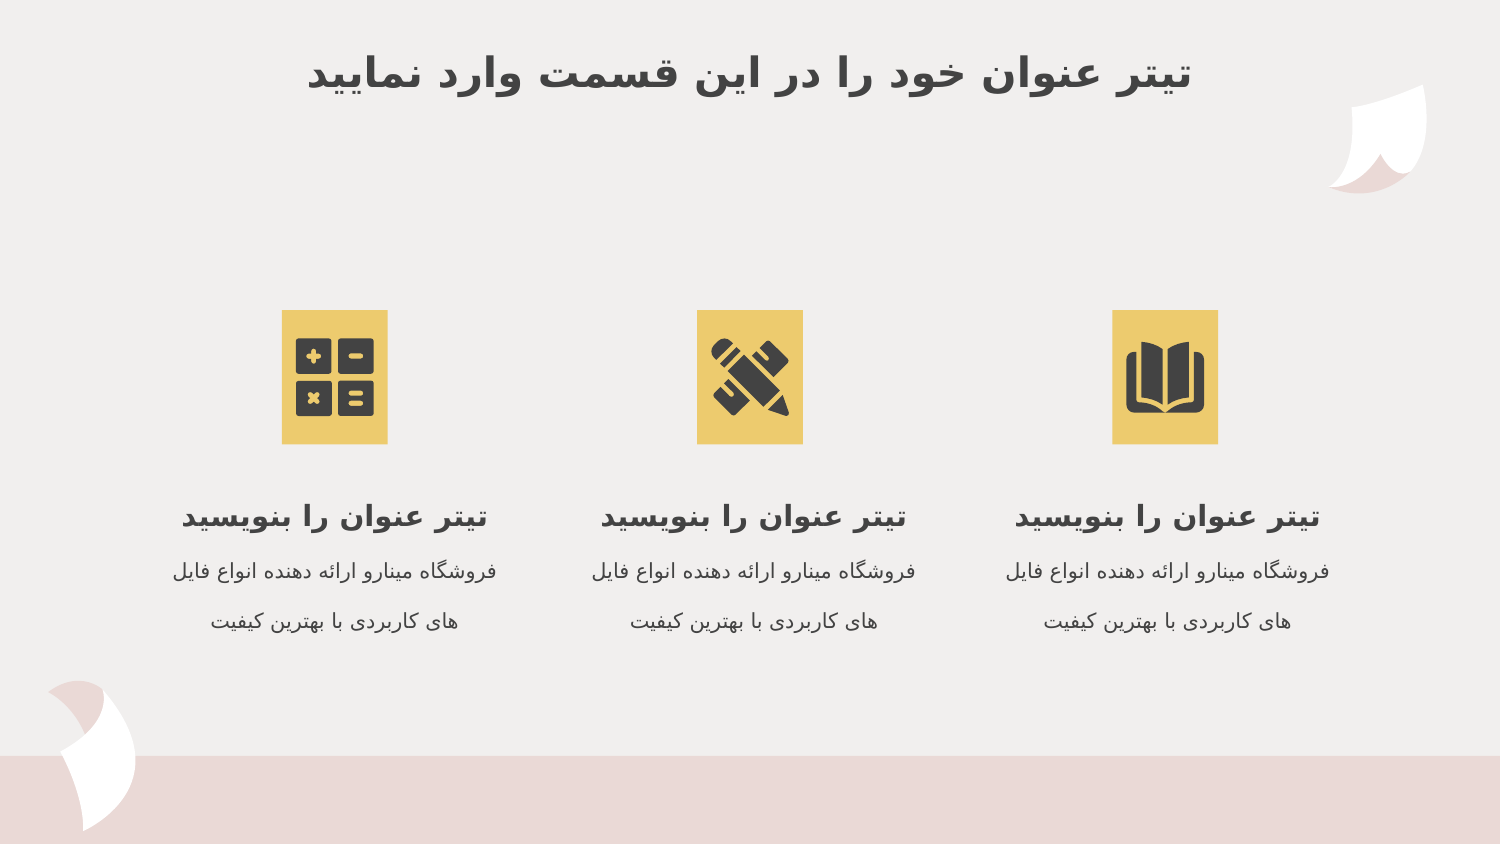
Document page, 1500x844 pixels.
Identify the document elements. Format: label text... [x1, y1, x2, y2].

text_box [281, 310, 388, 445]
text_box تیتر عنوان را بنویسید فروشگاه مینارو ارائه دهنده انواع فایل های کاربردی با بهترین کیفیت [986, 455, 1349, 640]
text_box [710, 338, 790, 417]
text_box تیتر عنوان را بنویسید فروشگاه مینارو ارائه دهنده انواع فایل های کاربردی با بهترین کیفیت [573, 455, 935, 640]
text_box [1126, 341, 1205, 413]
text_box [697, 310, 803, 445]
text_box [1112, 310, 1219, 445]
text_box تیتر عنوان را بنویسید فروشگاه مینارو ارائه دهنده انواع فایل های کاربردی با بهترین کیفیت [153, 455, 516, 640]
text_box تیتر عنوان خود را در این قسمت وارد نمایید [0, 13, 1500, 104]
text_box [295, 338, 374, 417]
